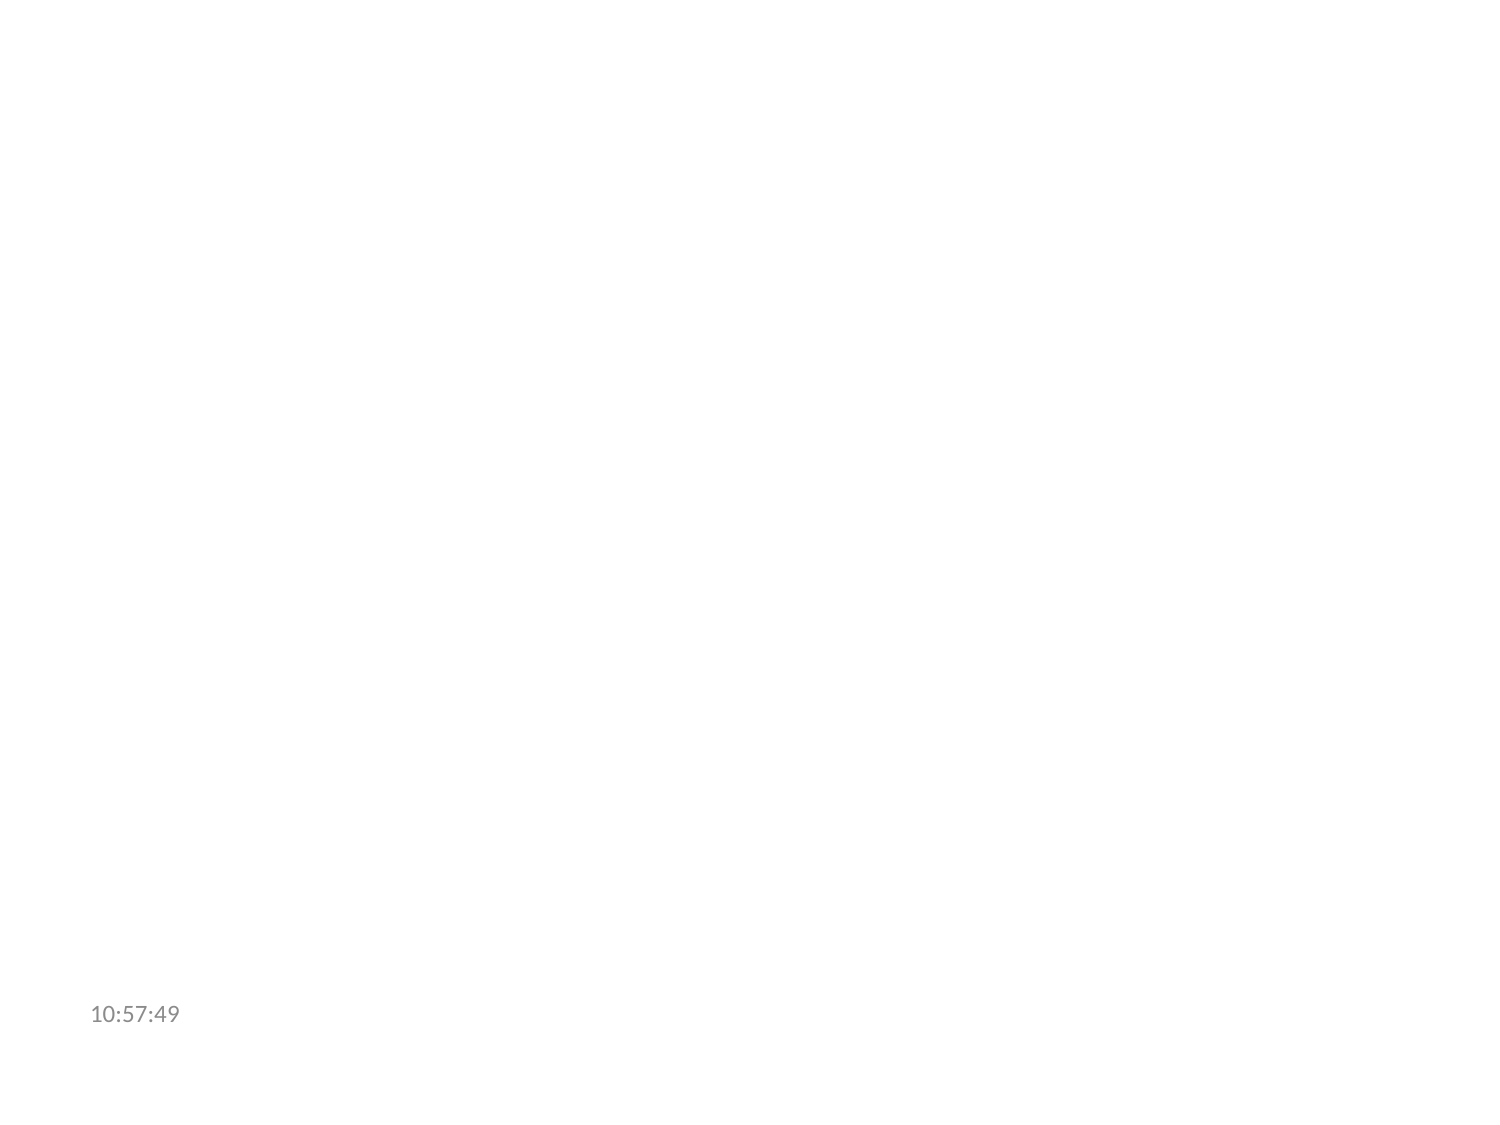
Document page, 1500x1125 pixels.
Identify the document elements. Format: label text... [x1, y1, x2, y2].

text_box 15:35:09 [75, 982, 425, 1043]
